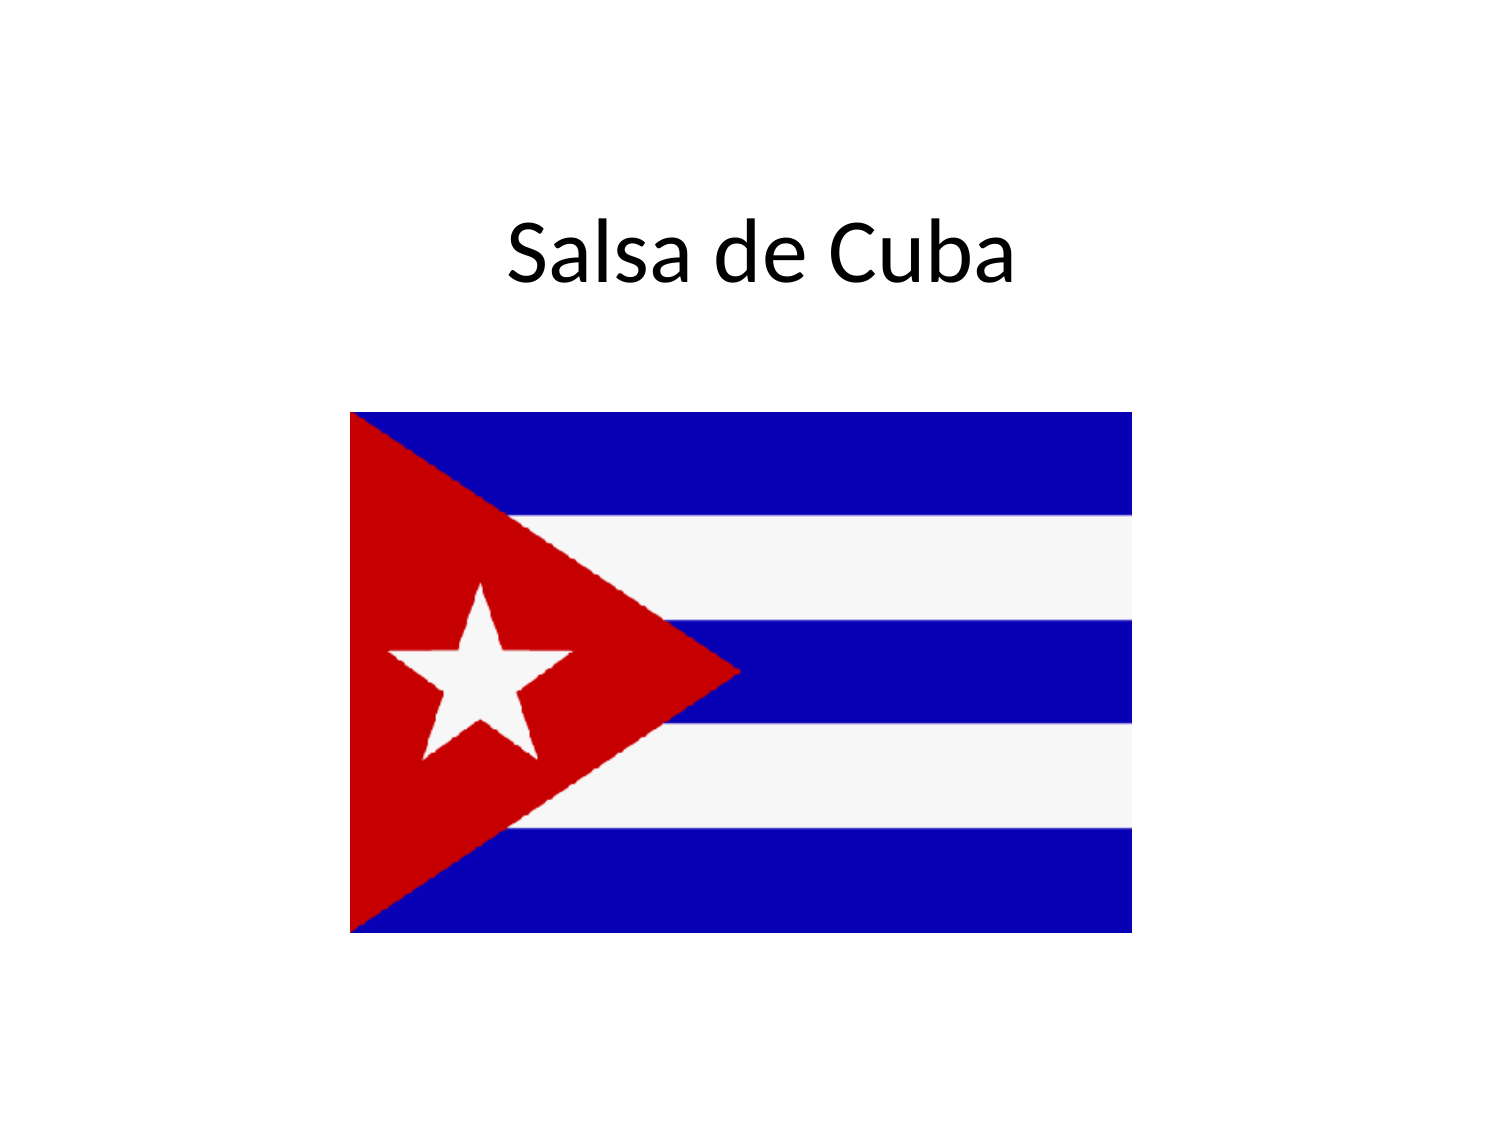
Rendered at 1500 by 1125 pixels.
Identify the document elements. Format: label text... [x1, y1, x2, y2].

title Salsa de Cuba [125, 125, 1400, 367]
picture [349, 412, 1132, 934]
